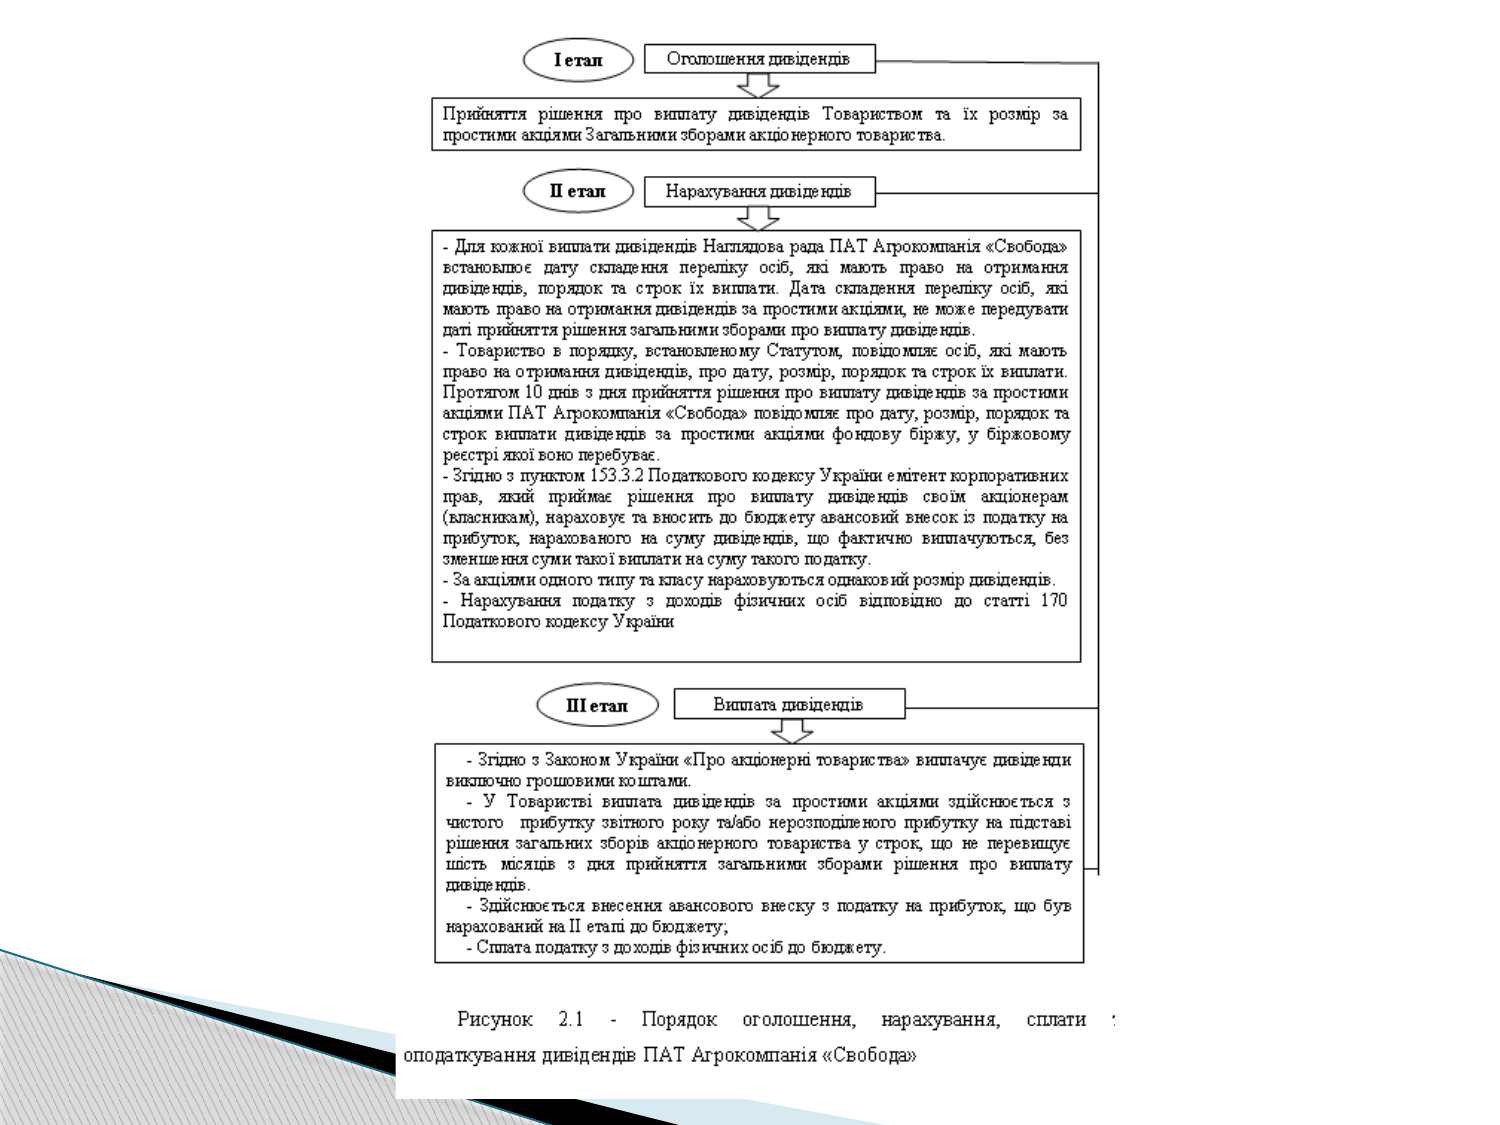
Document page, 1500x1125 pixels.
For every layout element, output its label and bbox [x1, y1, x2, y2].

picture [395, 18, 1116, 1099]
